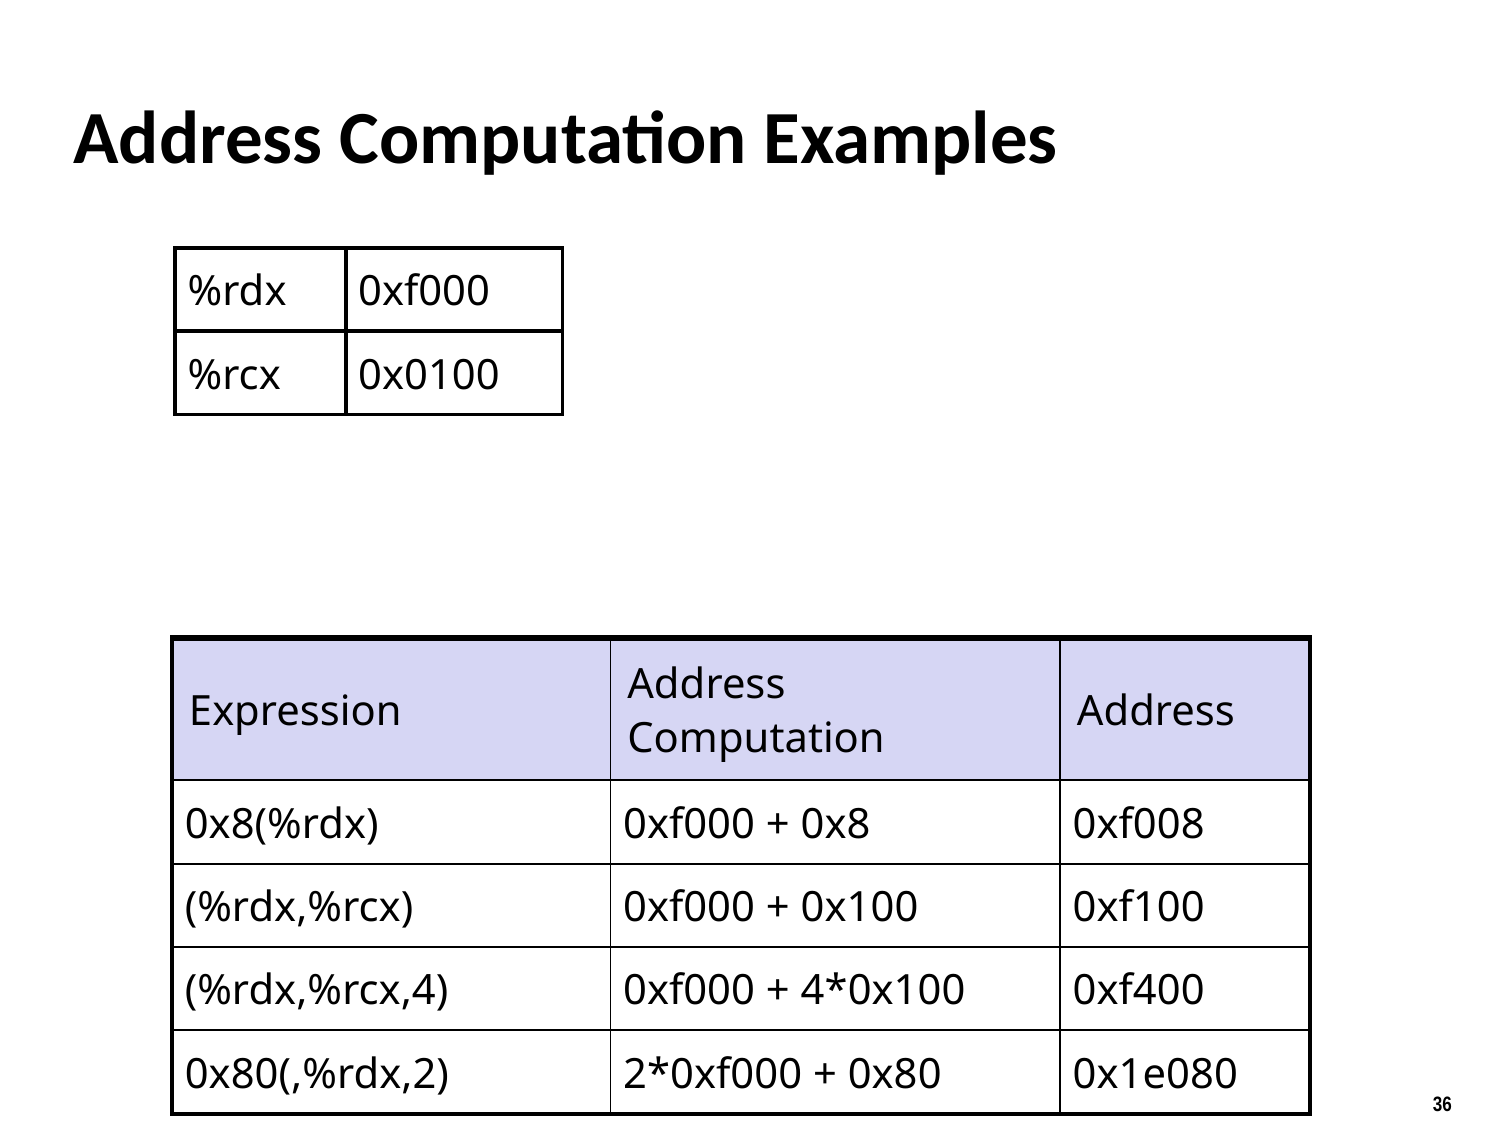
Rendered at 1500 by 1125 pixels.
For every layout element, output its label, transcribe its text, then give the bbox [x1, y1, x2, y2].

table_cell %rcx [177, 333, 344, 413]
title Address Computation Examples [58, 71, 1305, 197]
table_header %rdx [177, 250, 344, 329]
table_cell (%rdx,%rcx,4) [174, 948, 610, 1029]
table_header Address Computation [611, 641, 1059, 779]
table_cell 0x80(,%rdx,2) [174, 1031, 610, 1112]
table_header 0xf000 [348, 250, 561, 329]
table_cell 0xf008 [1061, 781, 1308, 863]
table_cell 0xf000 + 4*0x100 [611, 948, 1059, 1029]
table_cell 0xf400 [1061, 948, 1308, 1029]
table_cell 0x1e080 [1061, 1031, 1308, 1112]
table_cell 0xf000 + 0x8 [611, 781, 1059, 863]
table_header Expression [174, 641, 610, 779]
table_header Address [1061, 641, 1308, 779]
table_cell 0x8(%rdx) [174, 781, 610, 863]
table_cell 0xf100 [1061, 865, 1308, 946]
table_cell 2*0xf000 + 0x80 [611, 1031, 1059, 1112]
table_cell 0xf000 + 0x100 [611, 865, 1059, 946]
table_cell (%rdx,%rcx) [174, 865, 610, 946]
table_cell 0x0100 [348, 333, 561, 413]
